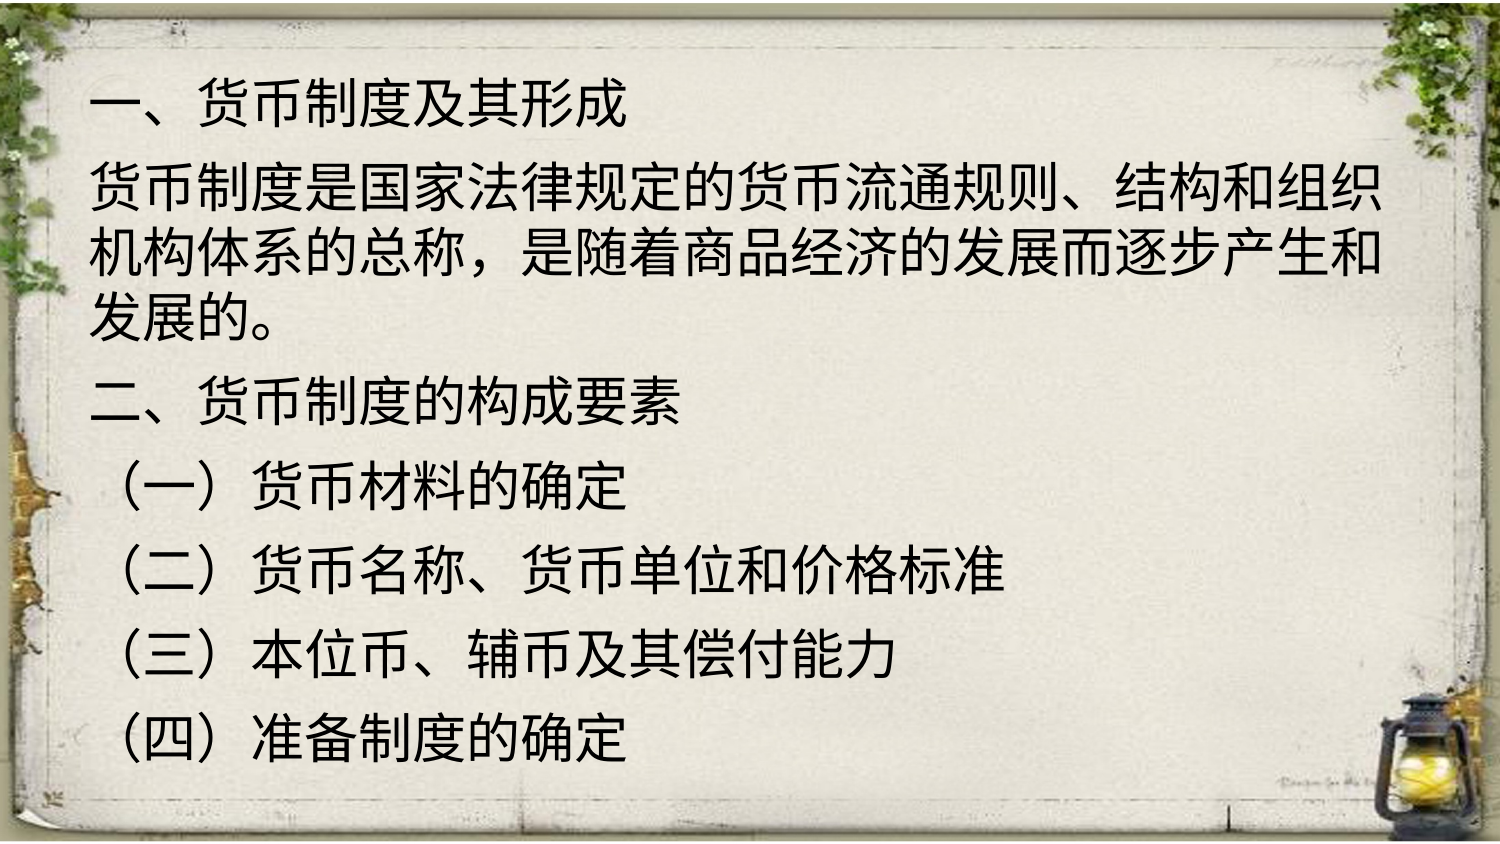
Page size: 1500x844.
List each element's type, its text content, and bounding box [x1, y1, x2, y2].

picture [0, 0, 1500, 844]
list 一、货币制度及其形成 货币制度是国家法律规定的货币流通规则、结构和组织机构体系的总称，是随着商品经济的发展而逐步产生和发展的。 二、货币制度的构成要素 （一）货币材料的确定 （二）货币名称、货币单位和价格标准 （三）本位币、辅币及其偿付能力 （四）准备制度的确定 [73, 61, 1439, 780]
